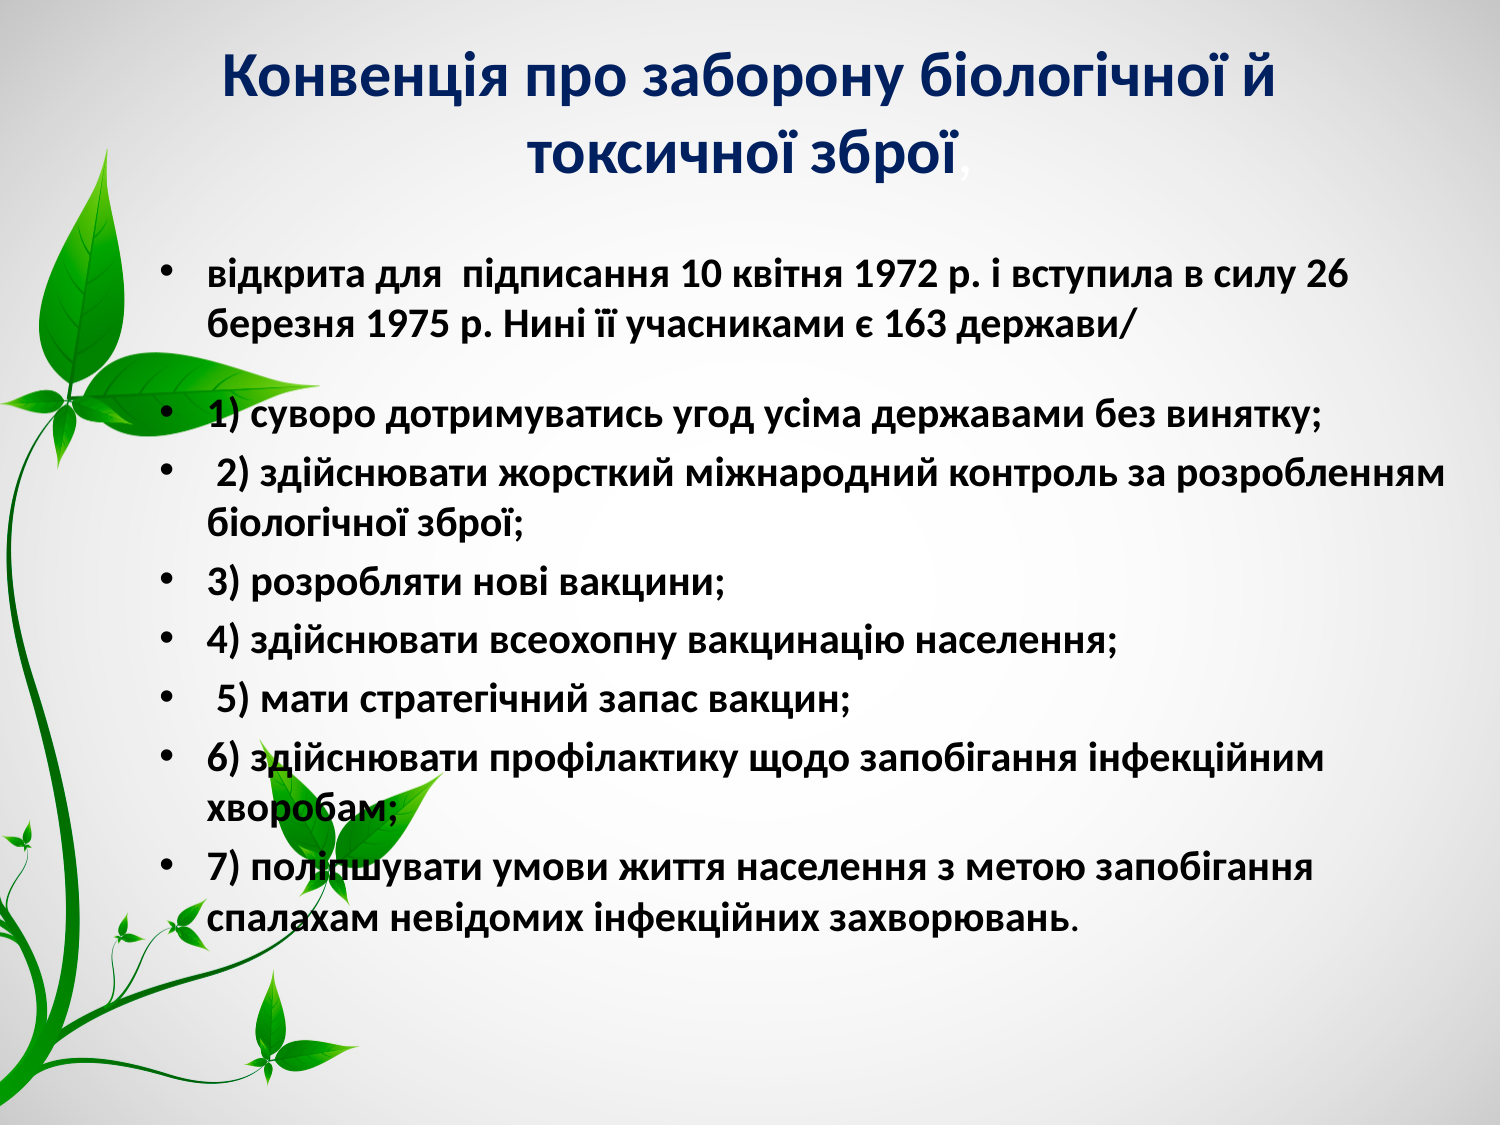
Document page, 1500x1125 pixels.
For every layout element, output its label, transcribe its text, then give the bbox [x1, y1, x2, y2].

picture [0, 0, 1500, 1125]
list відкрита для підписання 10 квітня 1972 р. і вступила в силу 26 березня 1975 р. Нині її учасниками є 163 держави/ 1) суворо дотримуватись угод усіма державами без винятку; 2) здійснювати жорсткий міжнародний контроль за розробленням біологічної зброї; 3) розробляти нові вакцини; 4) здійснювати всеохопну вакцинацію населення; 5) мати стратегічний запас вакцин; 6) здійснювати профілактику щодо запобігання інфекційним хворобам; 7) поліпшувати умови життя населення з метою запобігання спалахам невідомих інфекційних захворювань. [144, 237, 1495, 980]
title Конвенція про заборону біологічної й токсичної зброї, [75, 24, 1425, 195]
